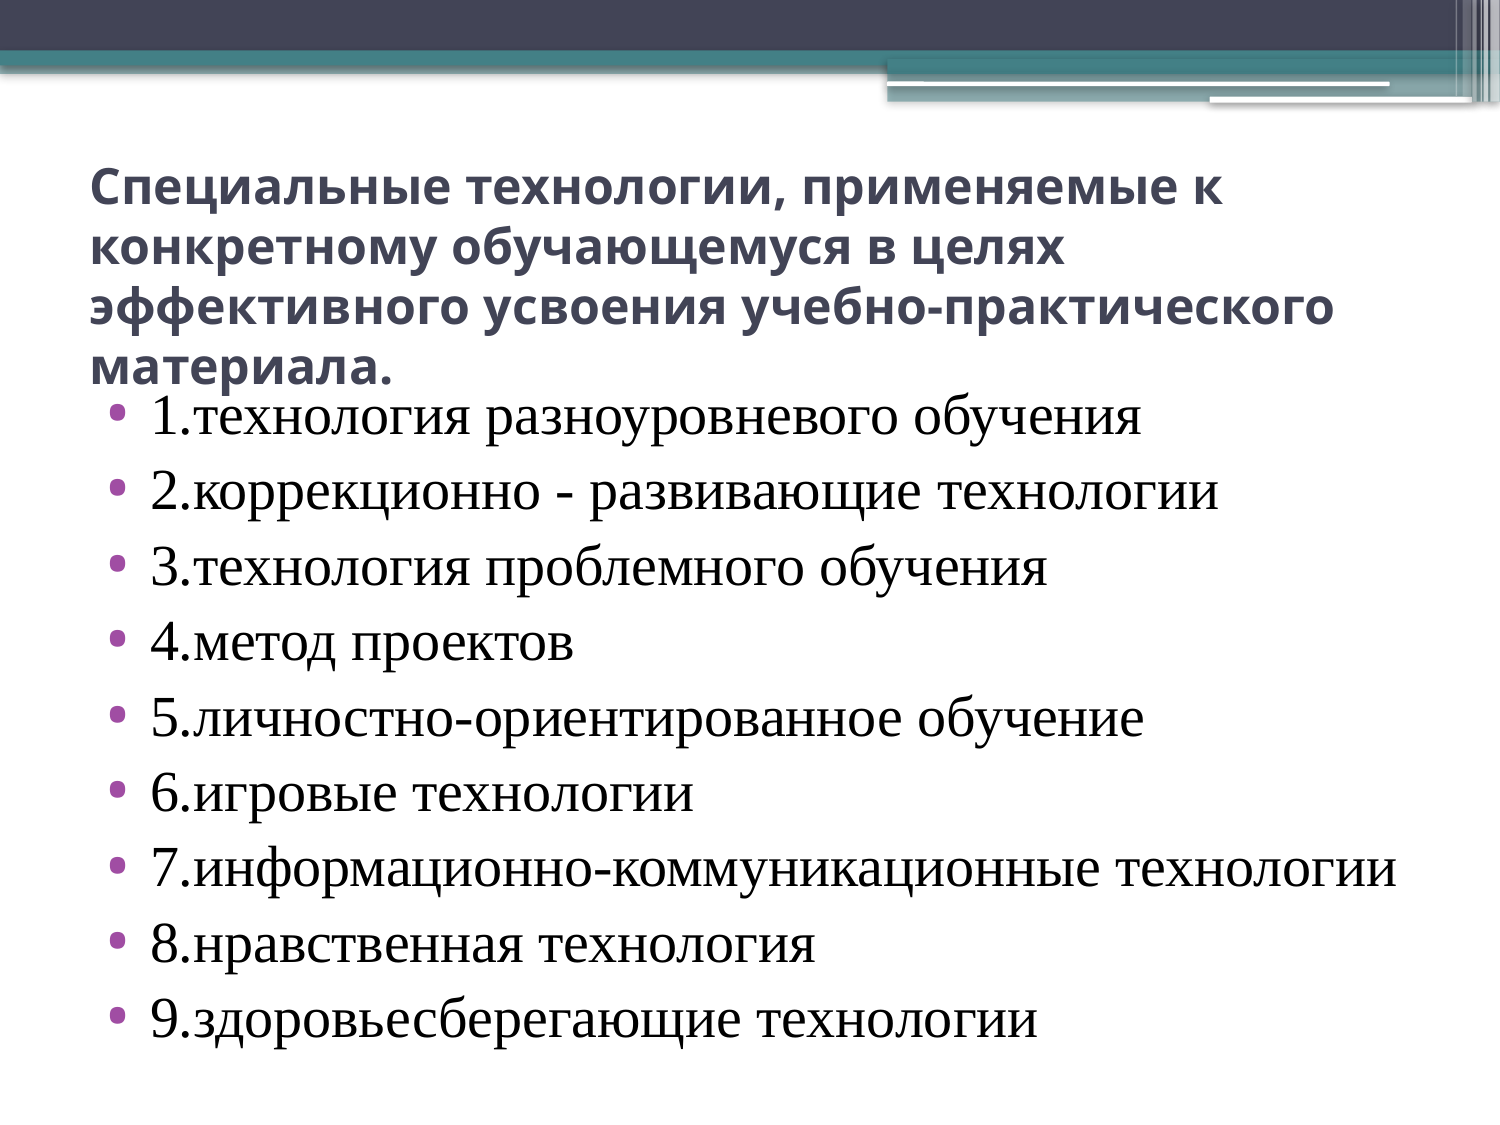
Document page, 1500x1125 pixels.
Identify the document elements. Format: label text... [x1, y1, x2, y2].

title Специальные технологии, применяемые к конкретному обучающемуся в целях эффективного усвоения учебно-практического материала. [75, 187, 1425, 363]
list 1.технология разноуровневого обучения 2.коррекционно - развивающие технологии 3.технология проблемного обучения 4.метод проектов 5.личностно-ориентированное обучение 6.игровые технологии 7.информационно-коммуникационные технологии 8.нравственная технология 9.здоровьесберегающие технологии [75, 368, 1425, 1079]
